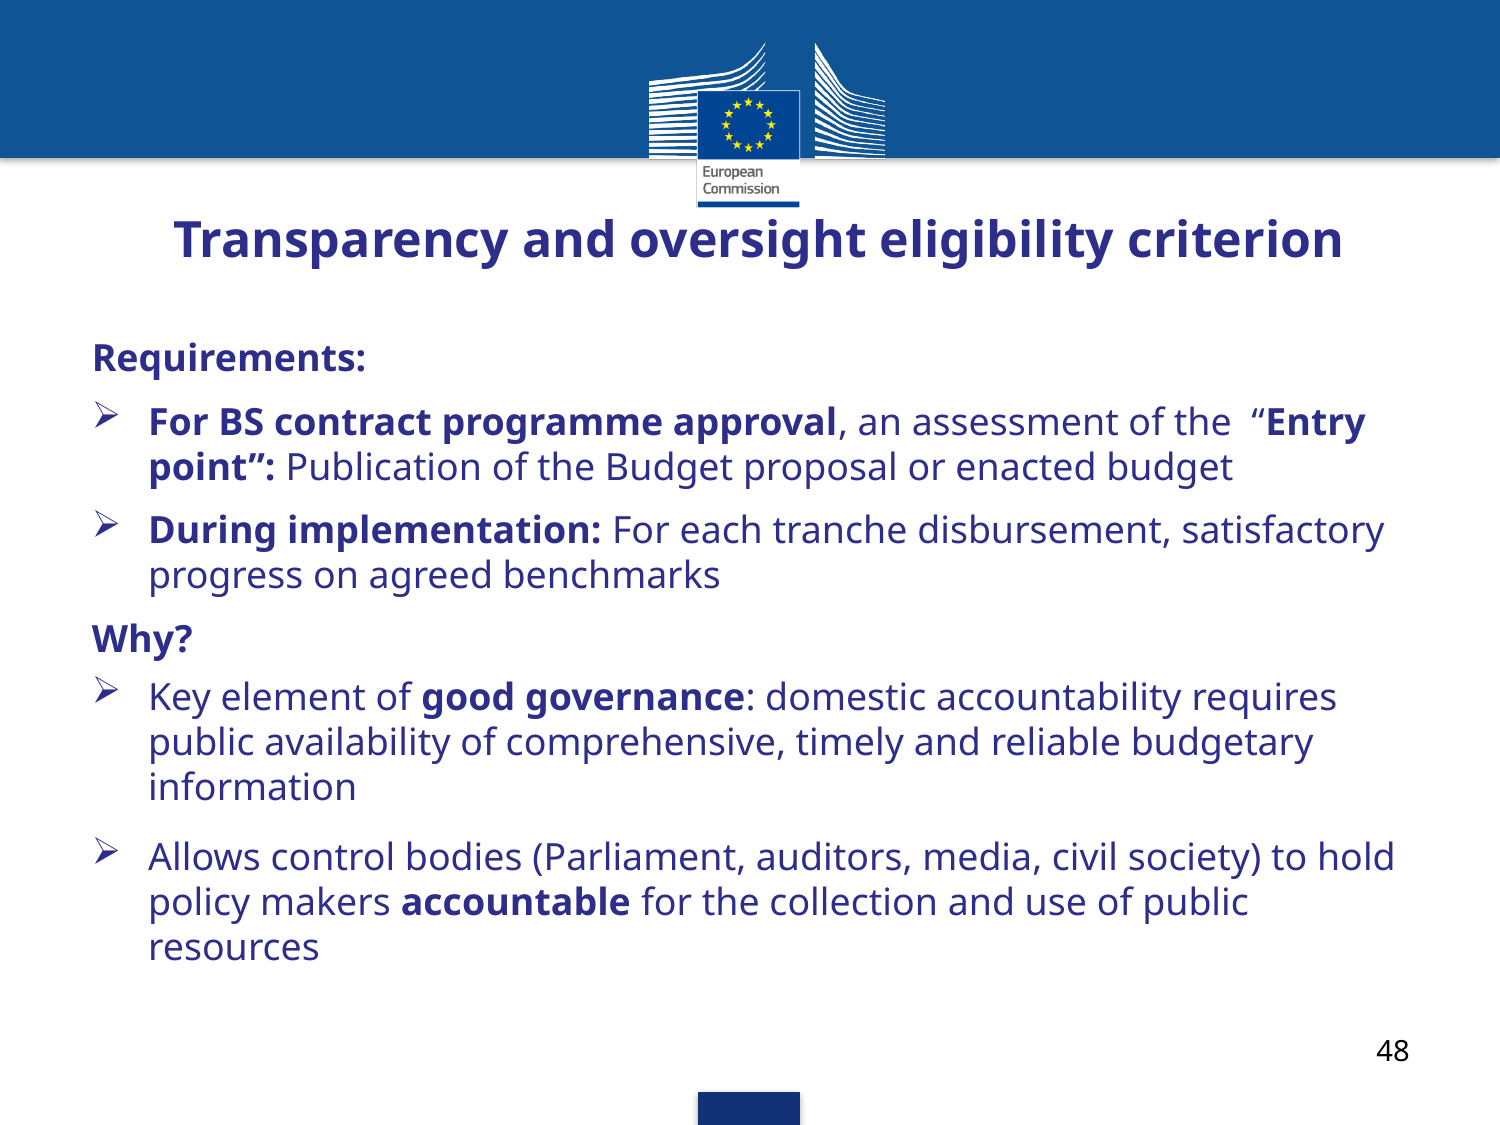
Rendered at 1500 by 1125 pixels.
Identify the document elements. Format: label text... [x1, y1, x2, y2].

slide_number 48 [1074, 1024, 1426, 1103]
picture [649, 42, 885, 160]
list Requirements: For BS contract programme approval, an assessment of the “Entry point”: Publication of the Budget proposal or enacted budget During implementation: For each tranche disbursement, satisfactory progress on agreed benchmarks Why? Key element of good governance: domestic accountability requires public availability of comprehensive, timely and reliable budgetary information Allows control bodies (Parliament, auditors, media, civil society) to hold policy makers accountable for the collection and use of public resources [76, 326, 1428, 977]
title Transparency and oversight eligibility criterion [0, 160, 1460, 315]
